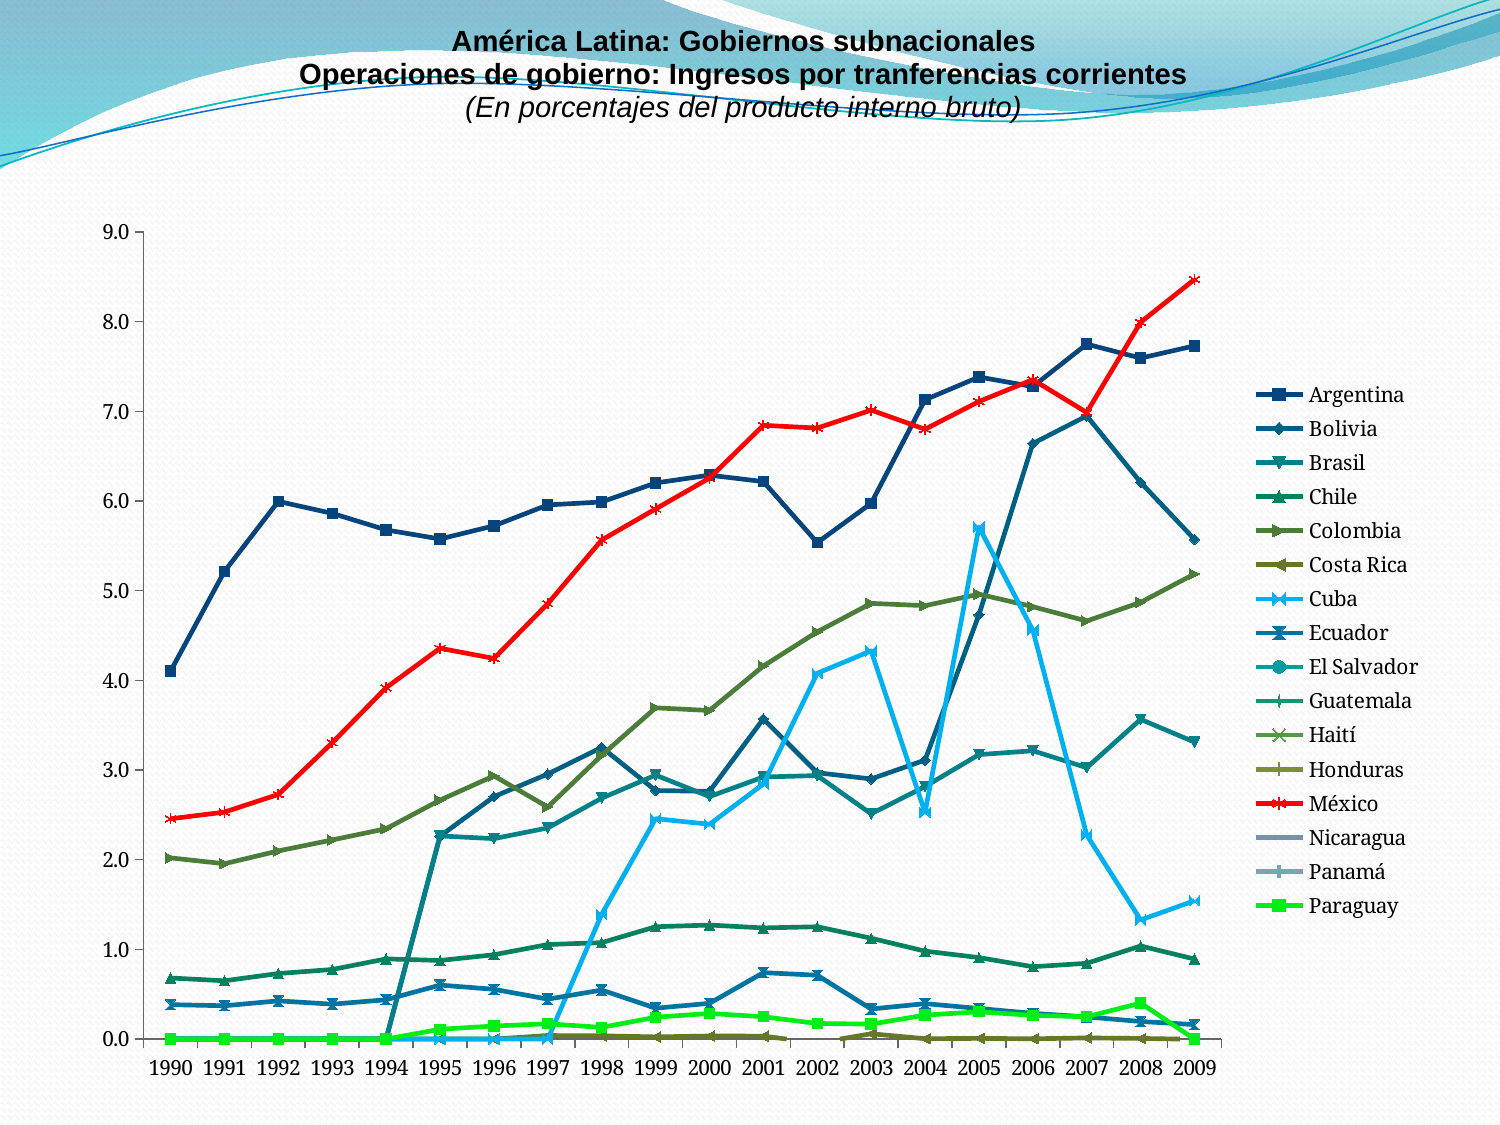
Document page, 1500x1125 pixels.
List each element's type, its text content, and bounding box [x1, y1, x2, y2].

table_header América Latina: Gobiernos subnacionales [150, 25, 1337, 58]
table_cell (En porcentajes del producto interno bruto) [150, 91, 1337, 123]
table_cell Operaciones de gobierno: Ingresos por tranferencias corrientes [150, 58, 1337, 91]
chart [74, 199, 1438, 1101]
